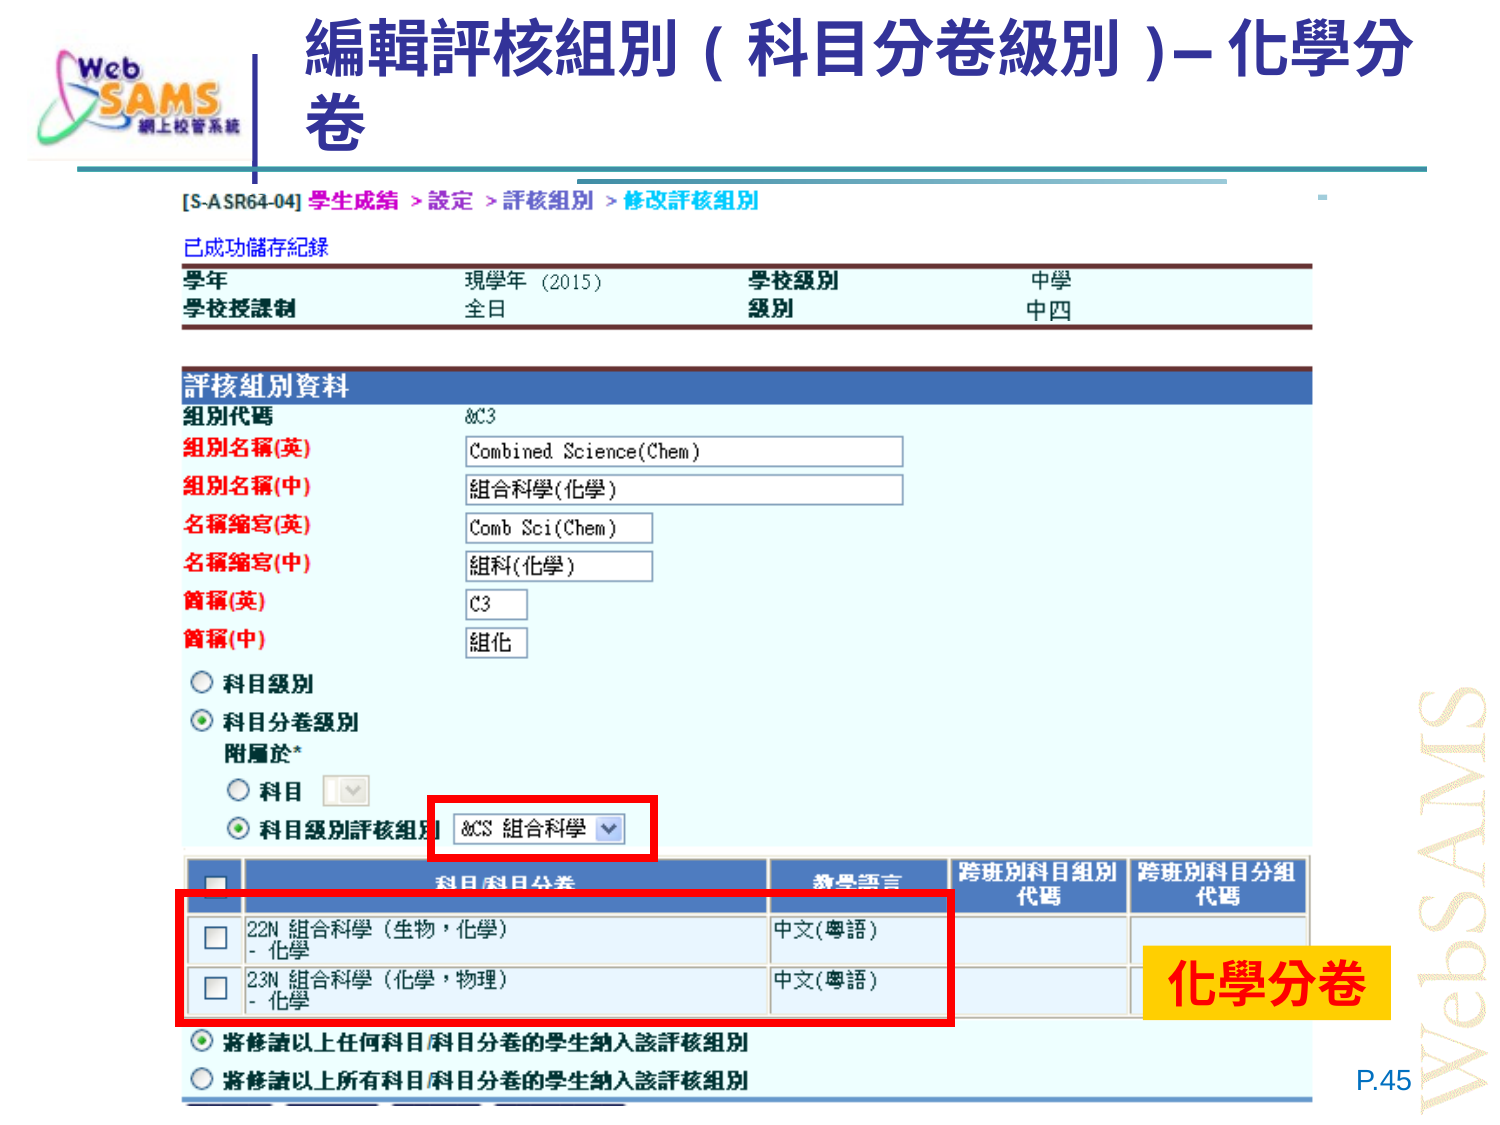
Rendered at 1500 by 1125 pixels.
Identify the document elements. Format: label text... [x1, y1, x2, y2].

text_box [177, 184, 1318, 1107]
title 編輯評核組別(科目分卷級別)—化學分卷 [289, 41, 1465, 167]
picture [1393, 679, 1500, 1117]
picture [27, 29, 253, 161]
text_box 化學分卷 [1322, 945, 1391, 1021]
slide_number P.45 [1322, 1028, 1428, 1105]
